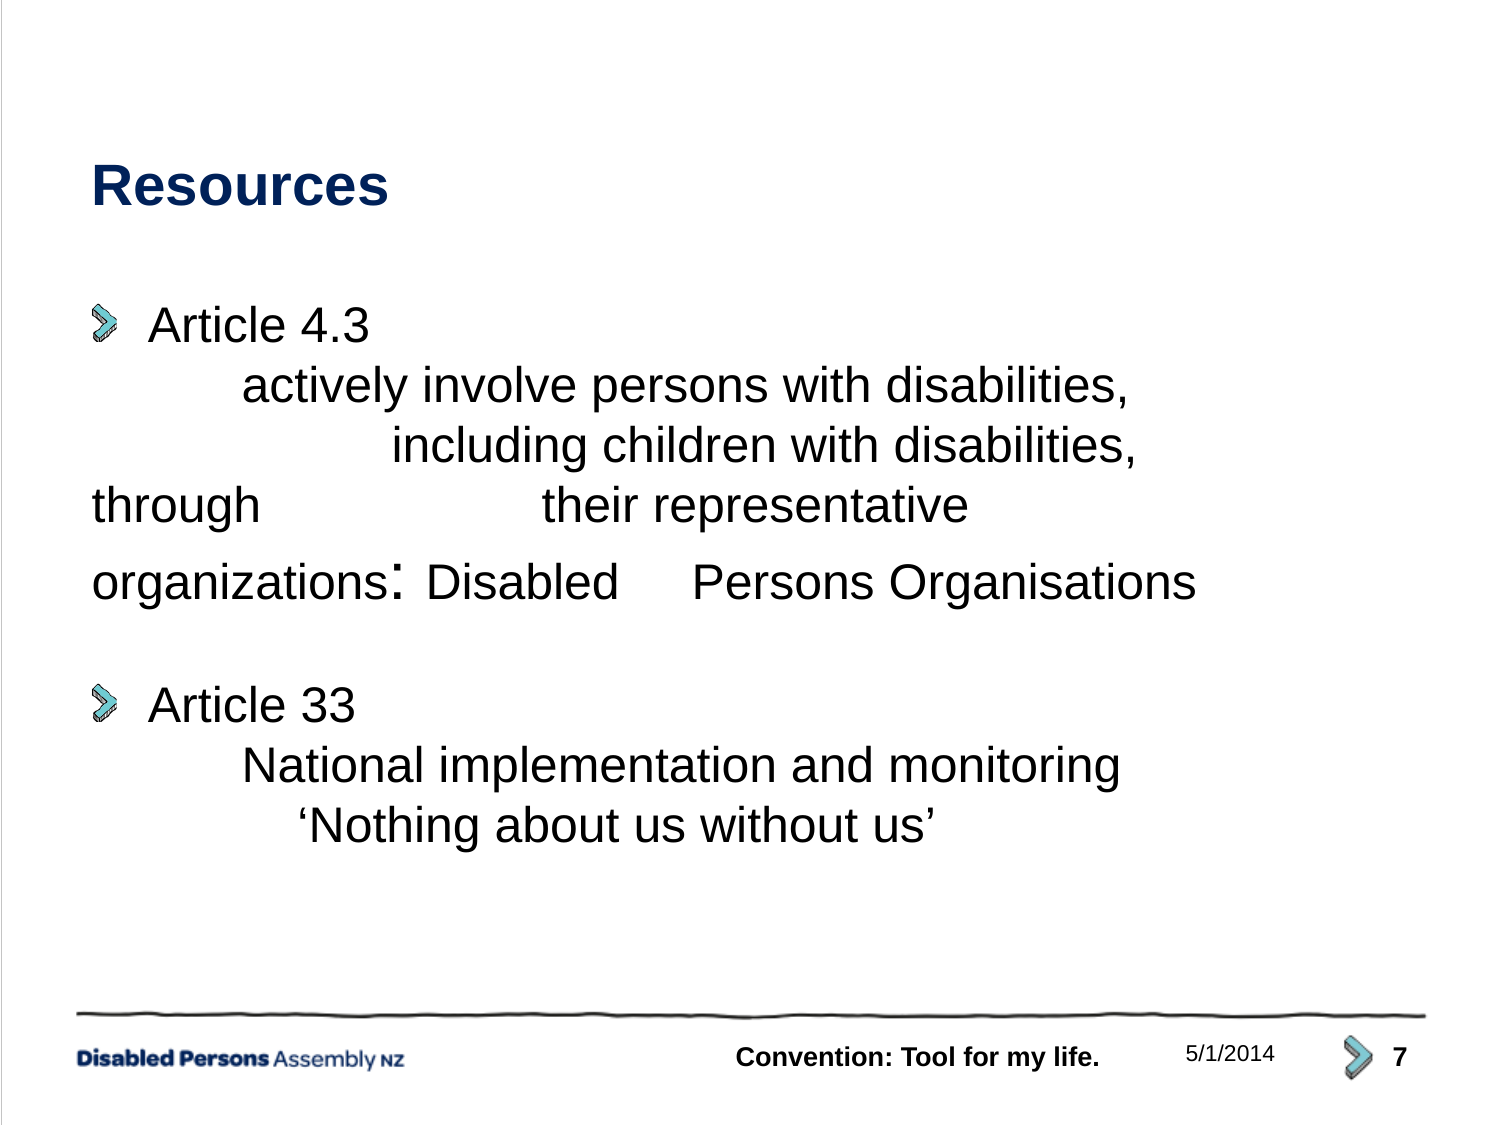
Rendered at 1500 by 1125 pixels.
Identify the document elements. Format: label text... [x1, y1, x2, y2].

slide_number 7 [1328, 1031, 1423, 1092]
text_box Resources [76, 139, 925, 225]
text_box Article 4.3 actively involve persons with disabilities, including children with disabilities, through their representative organizations: Disabled Persons Organisations Article 33 National implementation and monitoring ‘Nothing about us without us’ [76, 225, 1219, 1125]
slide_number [1219, 1031, 1328, 1092]
